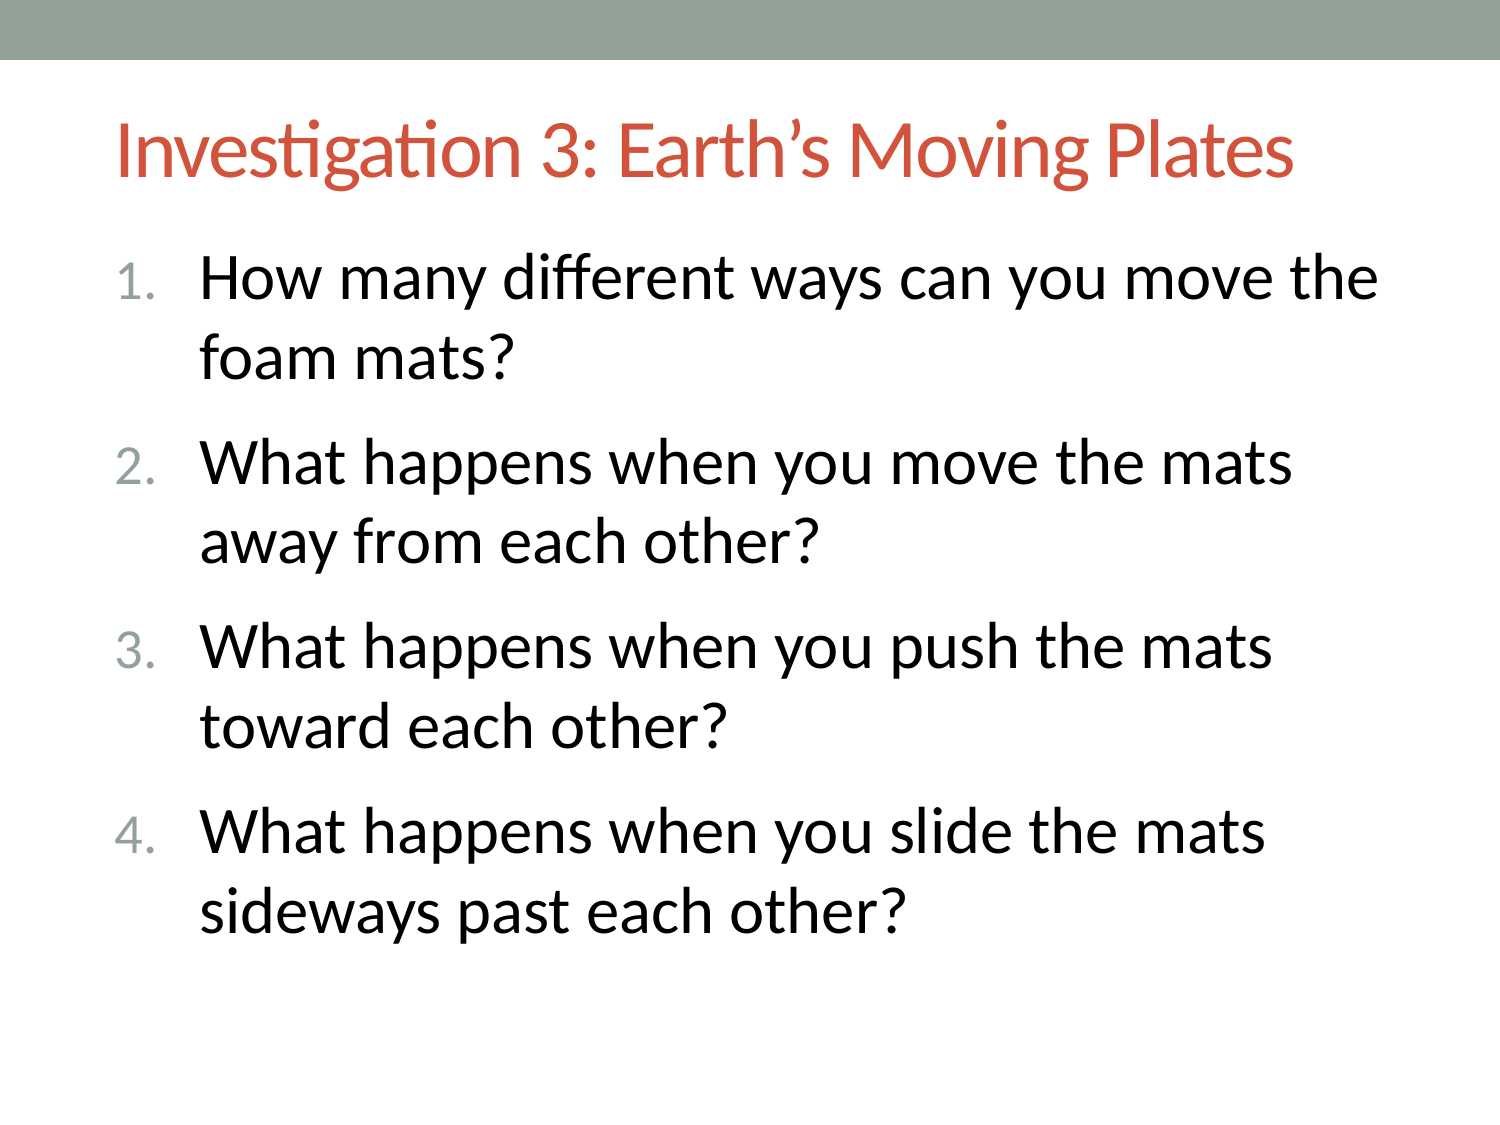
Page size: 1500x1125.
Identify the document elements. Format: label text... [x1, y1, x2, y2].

title Investigation 3: Earth’s Moving Plates [99, 87, 1413, 200]
list How many different ways can you move the foam mats? What happens when you move the mats away from each other? What happens when you push the mats toward each other? What happens when you slide the mats sideways past each other? [99, 224, 1450, 1100]
